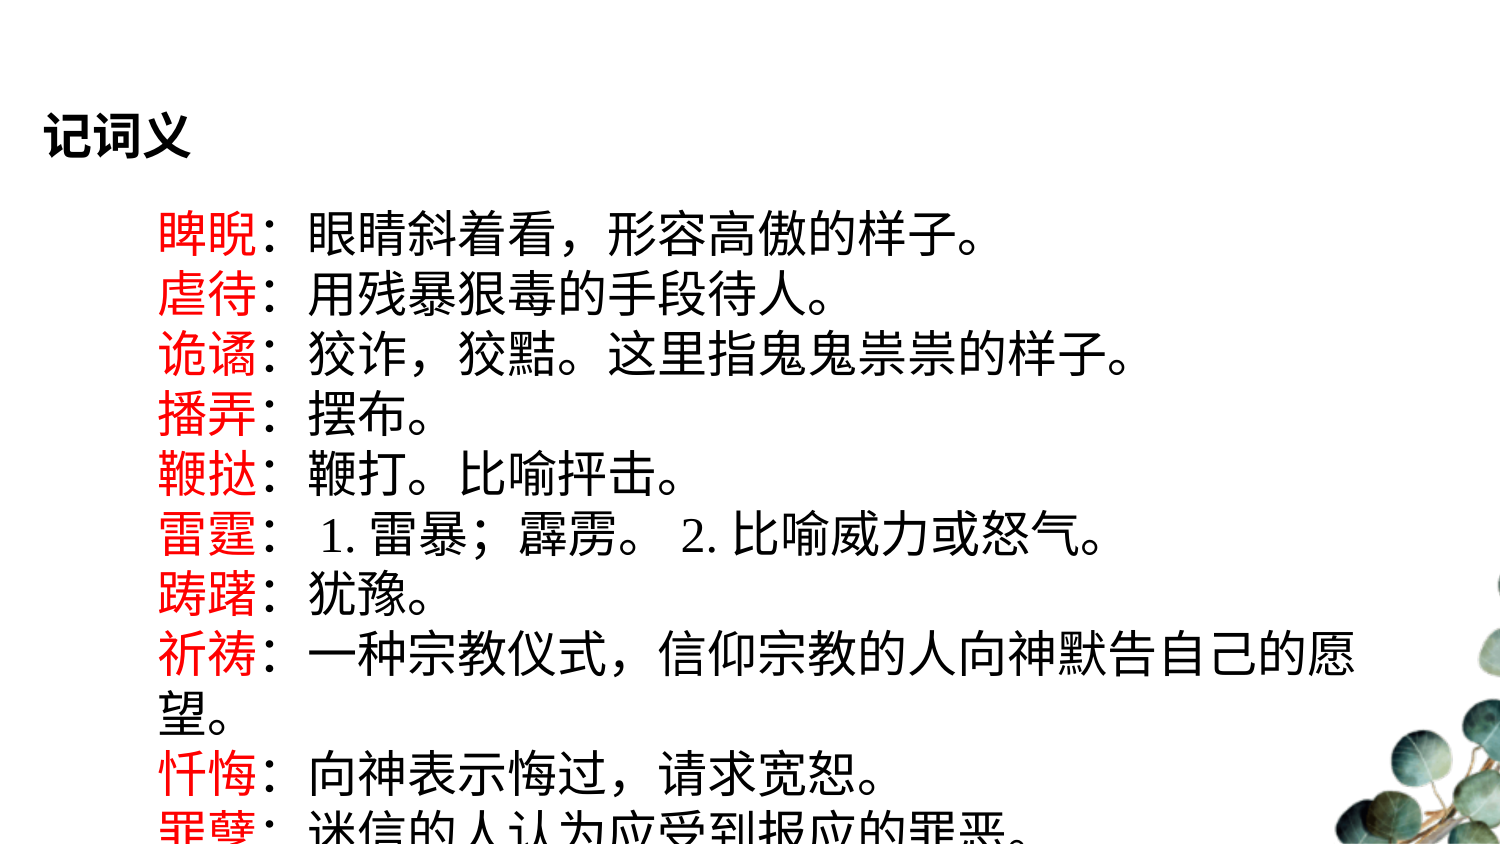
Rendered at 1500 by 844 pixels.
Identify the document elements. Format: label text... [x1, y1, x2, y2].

text_box 睥睨：眼睛斜着看，形容高傲的样子。 虐待：用残暴狠毒的手段待人。 诡谲：狡诈，狡黠。这里指鬼鬼祟祟的样子。 播弄：摆布。 鞭挞：鞭打。比喻抨击。 雷霆：1.雷暴；霹雳。2.比喻威力或怒气。 踌躇：犹豫。 祈祷：一种宗教仪式，信仰宗教的人向神默告自己的愿望。 忏悔：向神表示悔过，请求宽恕。 罪孽：迷信的人认为应受到报应的罪恶。 [145, 197, 1443, 844]
text_box 记词义 [31, 98, 205, 170]
picture [1443, 565, 1500, 843]
